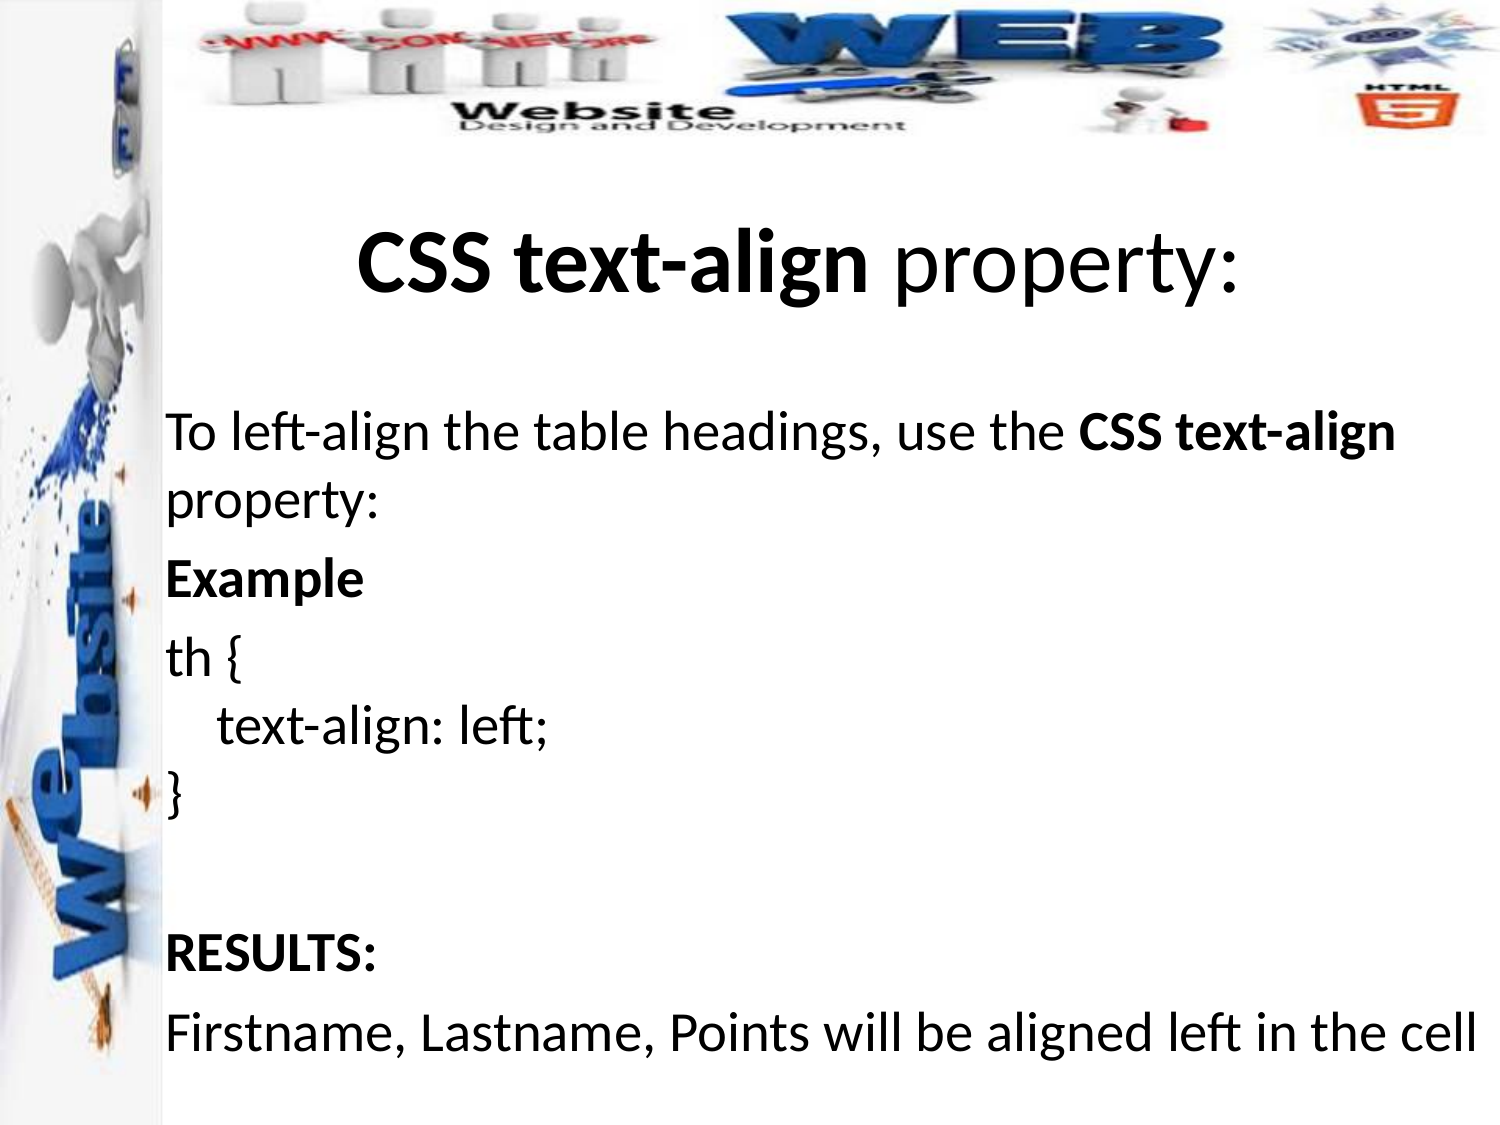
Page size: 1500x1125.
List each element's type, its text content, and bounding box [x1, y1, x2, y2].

list To left-align the table headings, use the CSS text-align property: Example th { text-align: left; } RESULTS: Firstname, Lastname, Points will be aligned left in the cell [150, 385, 1500, 1125]
title CSS text-align property: [125, 162, 1475, 350]
picture [0, 0, 1500, 1125]
